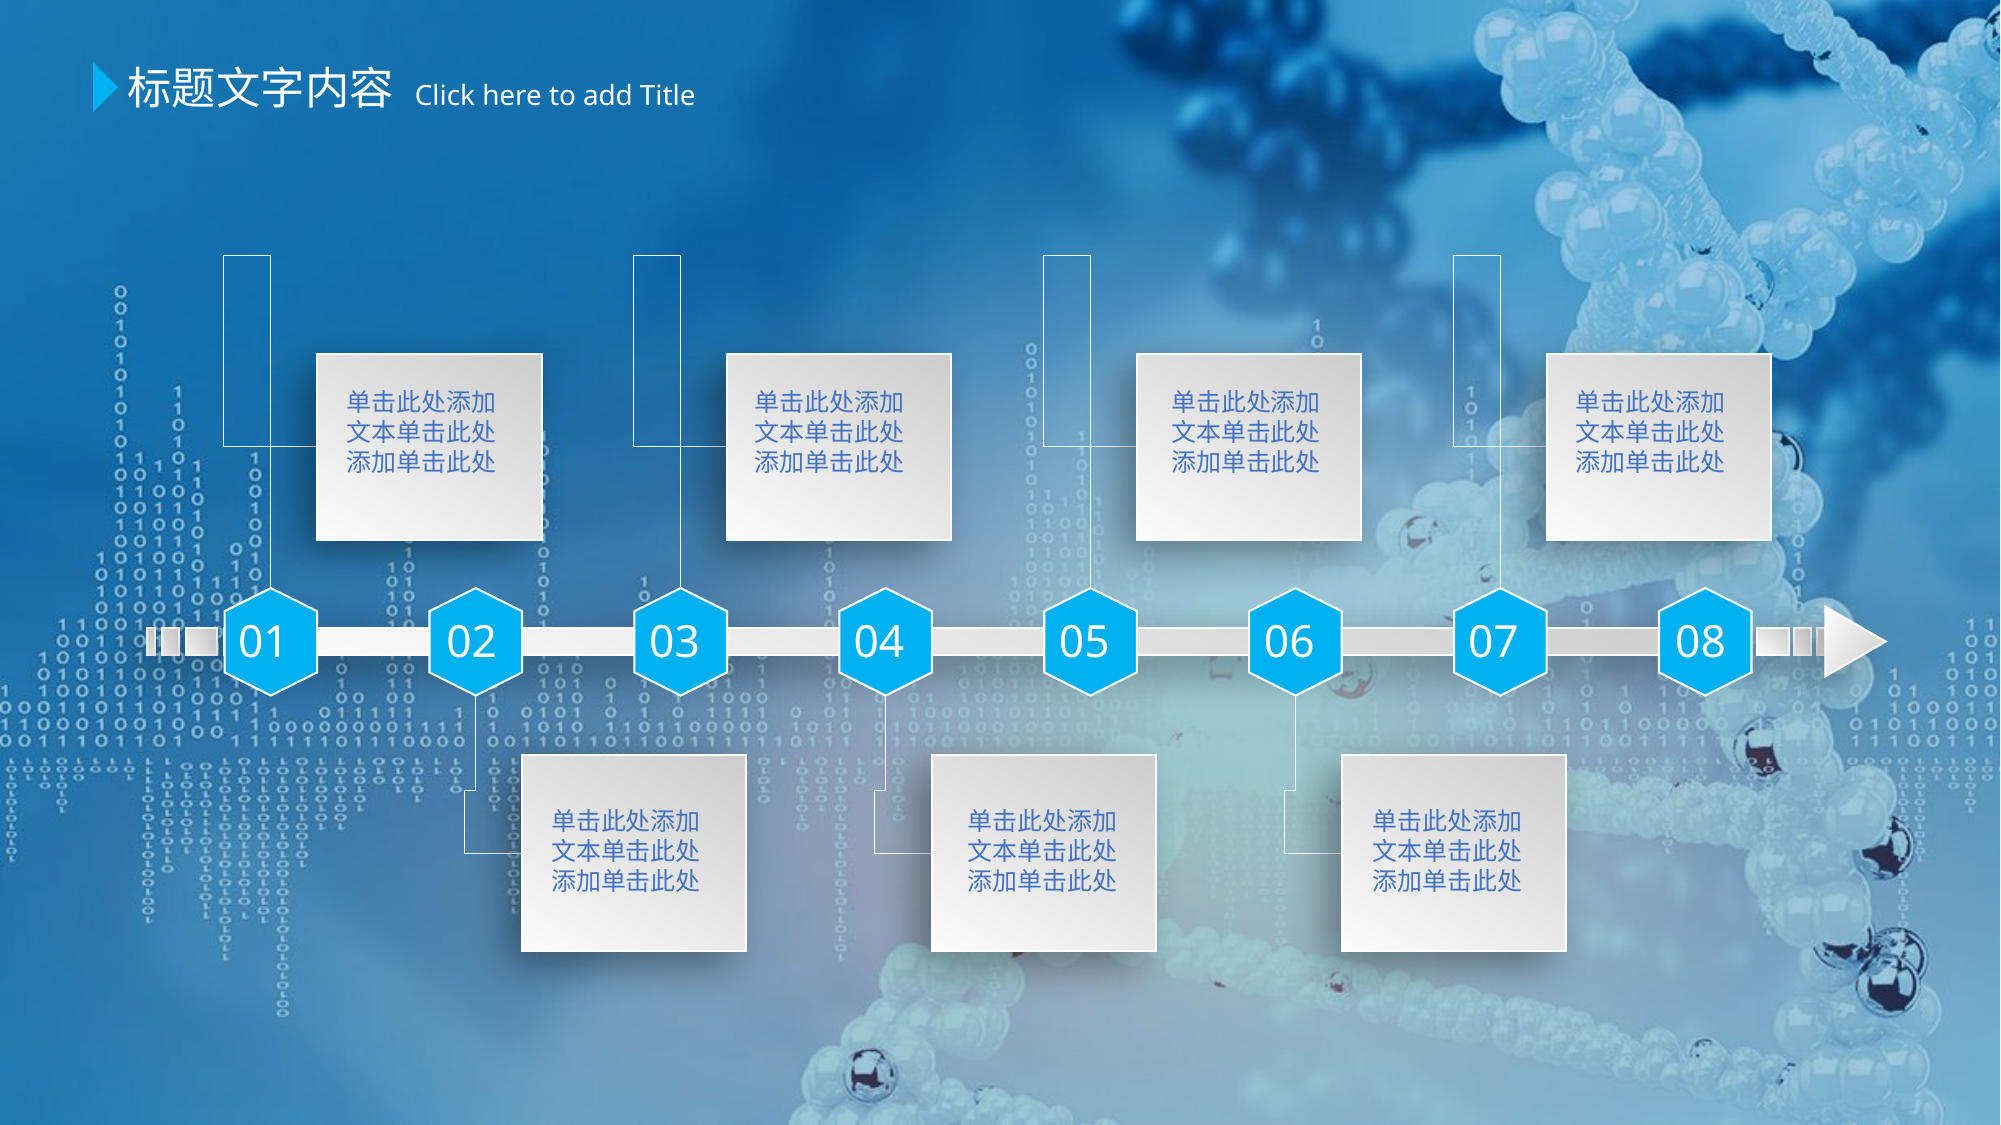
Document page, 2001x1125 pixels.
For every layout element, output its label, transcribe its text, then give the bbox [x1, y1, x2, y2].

text_box [521, 754, 747, 952]
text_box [93, 52, 719, 122]
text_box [147, 606, 223, 677]
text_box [633, 494, 775, 541]
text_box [1453, 588, 1548, 696]
text_box 单击此处添加文本单击此处添加单击此处 [332, 379, 532, 484]
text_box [829, 751, 988, 798]
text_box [1343, 606, 1453, 677]
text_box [1658, 588, 1755, 696]
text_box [1042, 494, 1185, 541]
text_box 单击此处添加文本单击此处添加单击此处 [1357, 797, 1557, 903]
text_box [931, 754, 1157, 952]
text_box [1546, 353, 1772, 541]
picture [0, 0, 2001, 1125]
text_box 单击此处添加文本单击此处添加单击此处 [1156, 379, 1356, 484]
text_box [933, 606, 1044, 677]
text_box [838, 588, 933, 696]
text_box [726, 353, 952, 541]
text_box 单击此处添加文本单击此处添加单击此处 [536, 797, 736, 903]
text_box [1138, 606, 1249, 677]
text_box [223, 494, 365, 541]
text_box 单击此处添加文本单击此处添加单击此处 [1560, 379, 1761, 484]
text_box 单击此处添加文本单击此处添加单击此处 [739, 379, 939, 484]
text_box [223, 588, 318, 696]
text_box [1341, 754, 1567, 952]
text_box [1136, 353, 1362, 541]
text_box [1548, 606, 1658, 677]
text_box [526, 606, 634, 677]
text_box 单击此处添加文本单击此处添加单击此处 [953, 797, 1153, 903]
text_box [634, 588, 729, 696]
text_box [1452, 494, 1595, 541]
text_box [318, 606, 429, 677]
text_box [1755, 606, 1886, 677]
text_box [1044, 588, 1138, 696]
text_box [1239, 751, 1398, 798]
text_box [1249, 588, 1343, 696]
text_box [429, 588, 526, 696]
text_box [419, 751, 578, 798]
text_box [729, 606, 838, 677]
text_box [316, 353, 543, 541]
